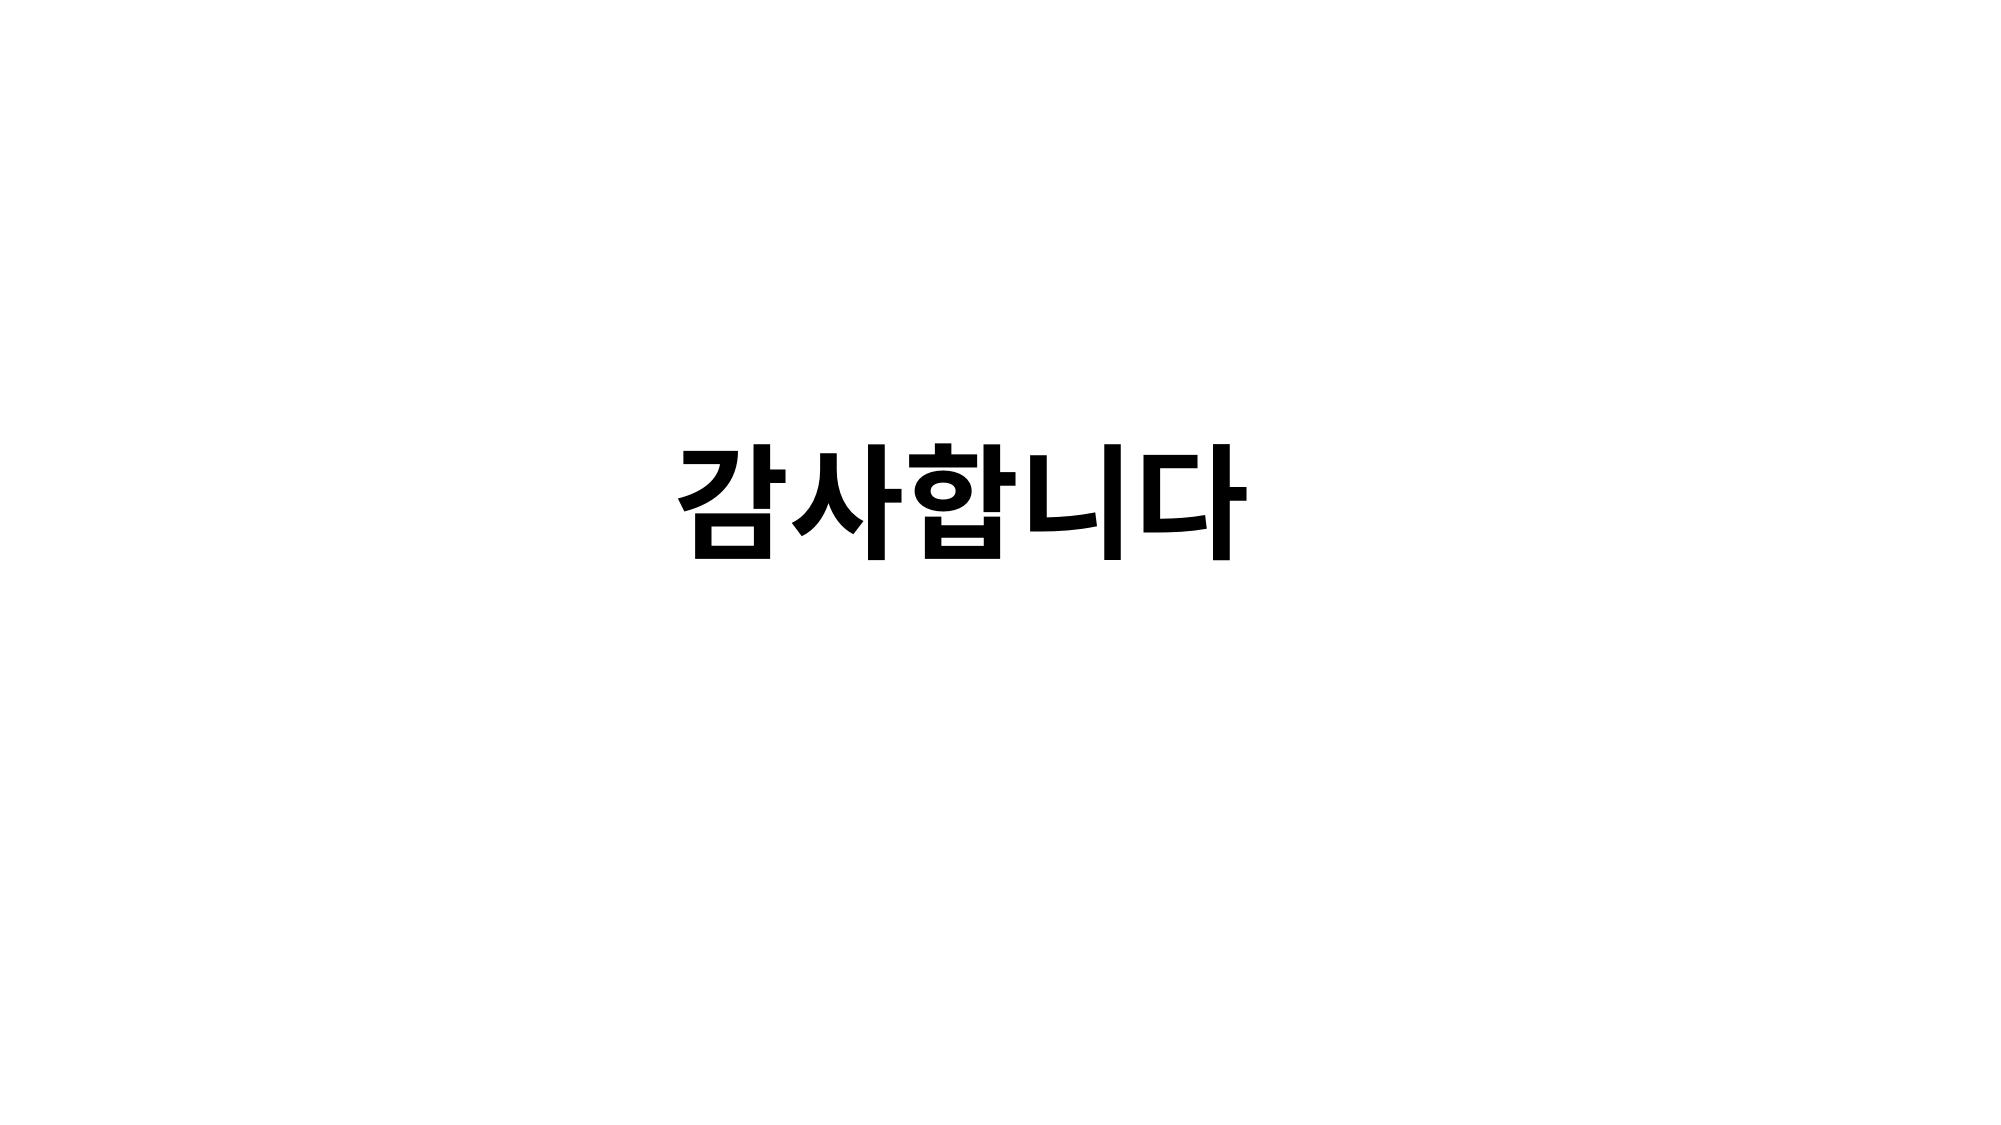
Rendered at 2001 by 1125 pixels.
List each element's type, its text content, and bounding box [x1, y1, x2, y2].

title 감사합니다 [659, 400, 1370, 619]
